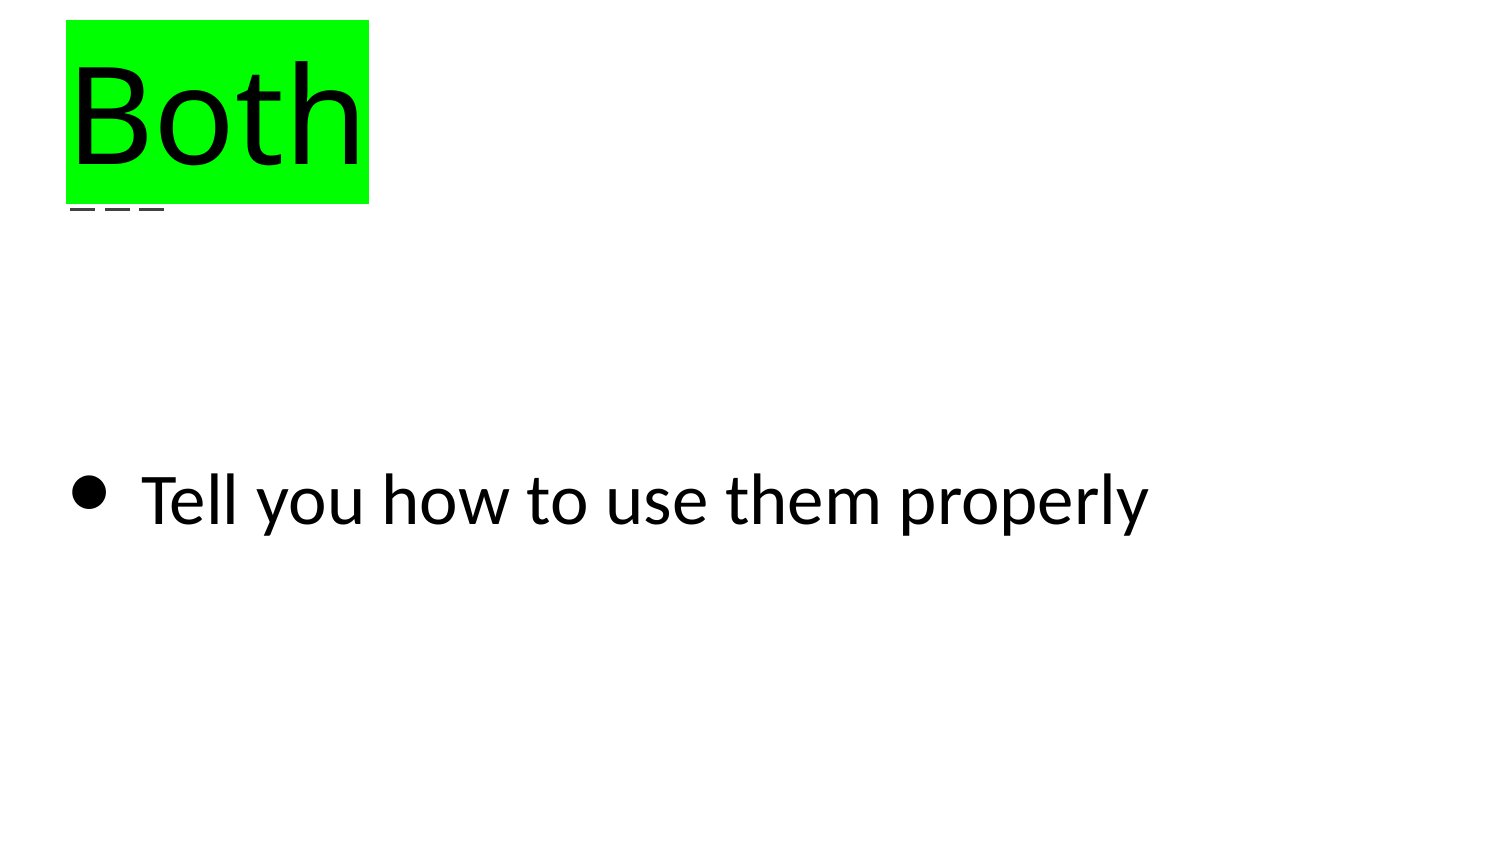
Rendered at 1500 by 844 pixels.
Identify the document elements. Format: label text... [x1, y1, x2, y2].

list Tell you how to use them properly [51, 240, 1449, 750]
title Both [51, 86, 1449, 207]
